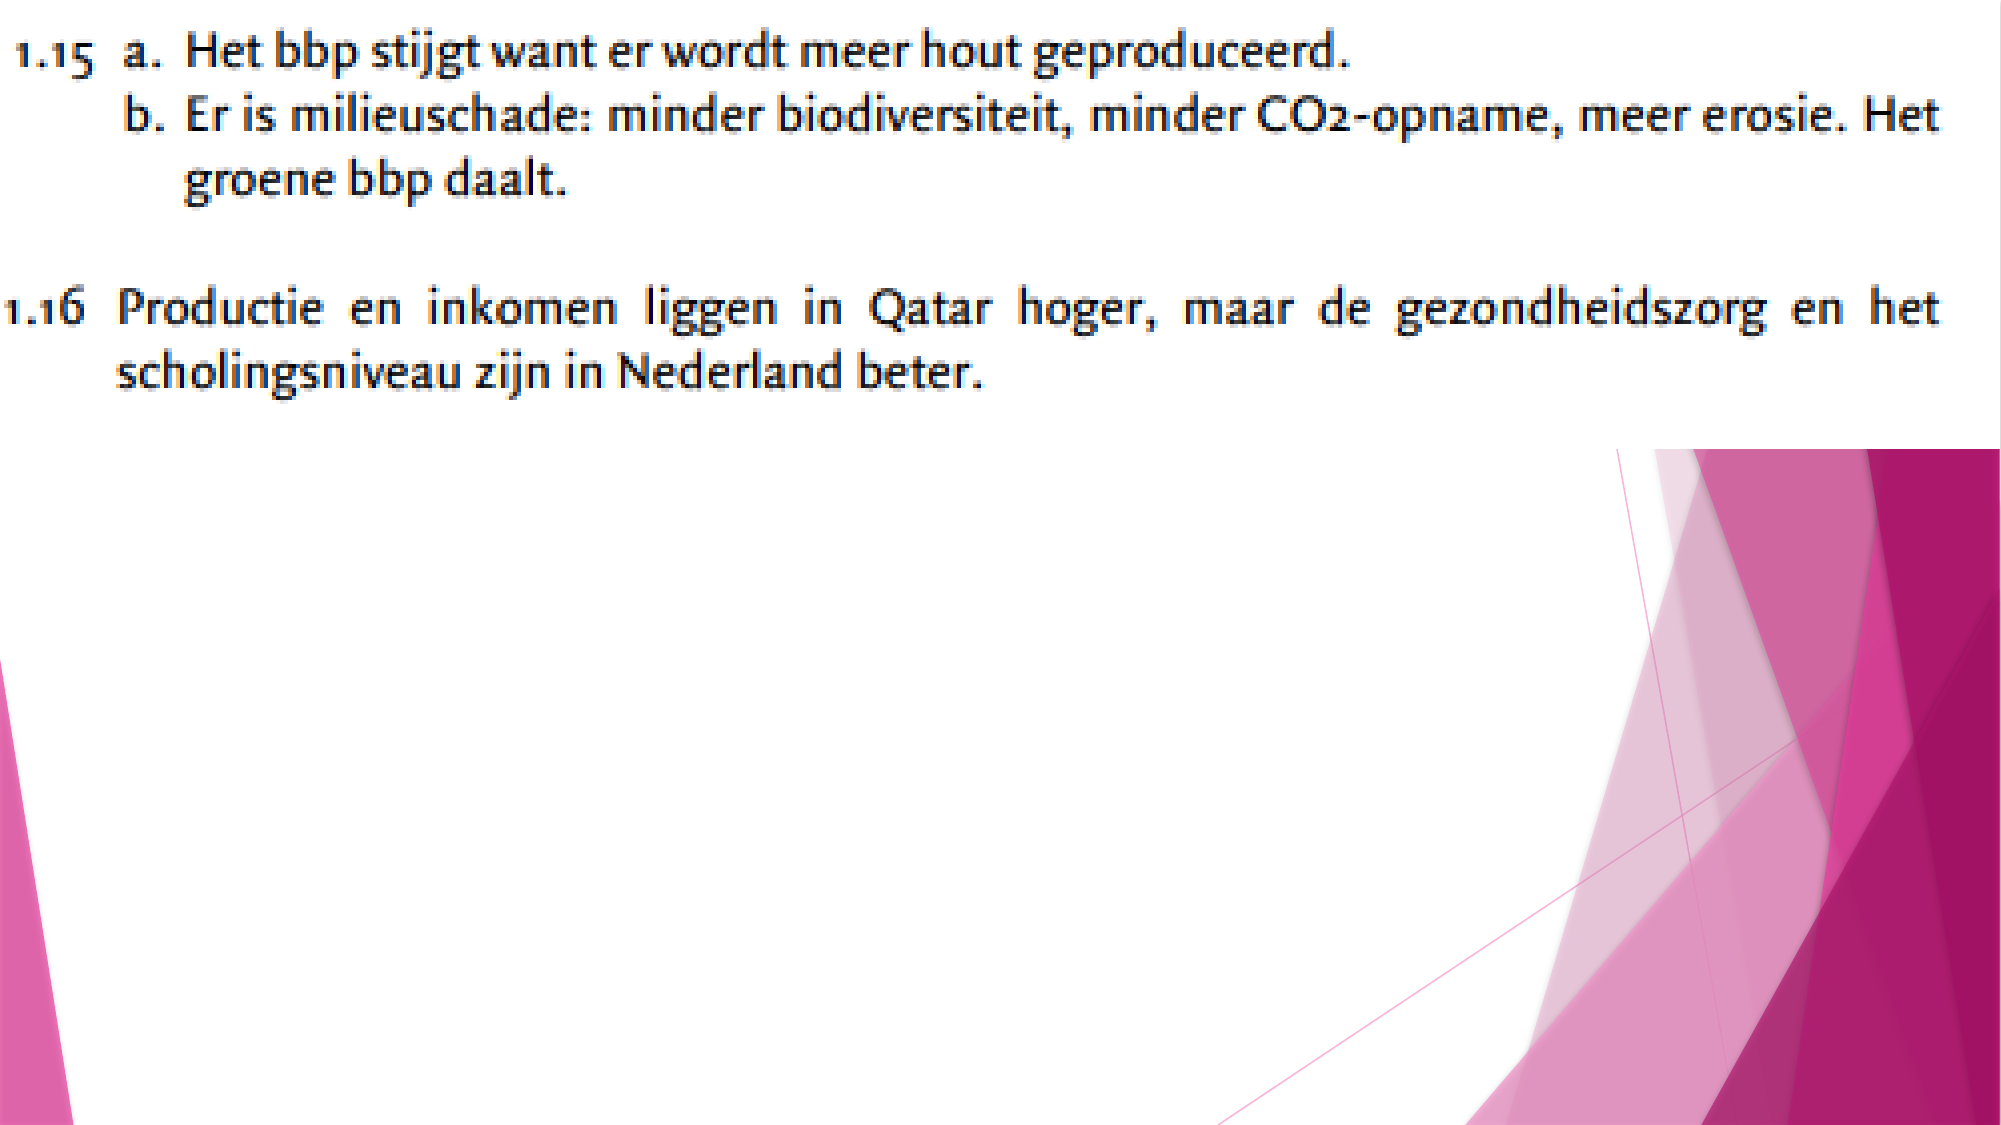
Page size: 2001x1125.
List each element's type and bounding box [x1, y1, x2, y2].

picture [0, 0, 2000, 450]
